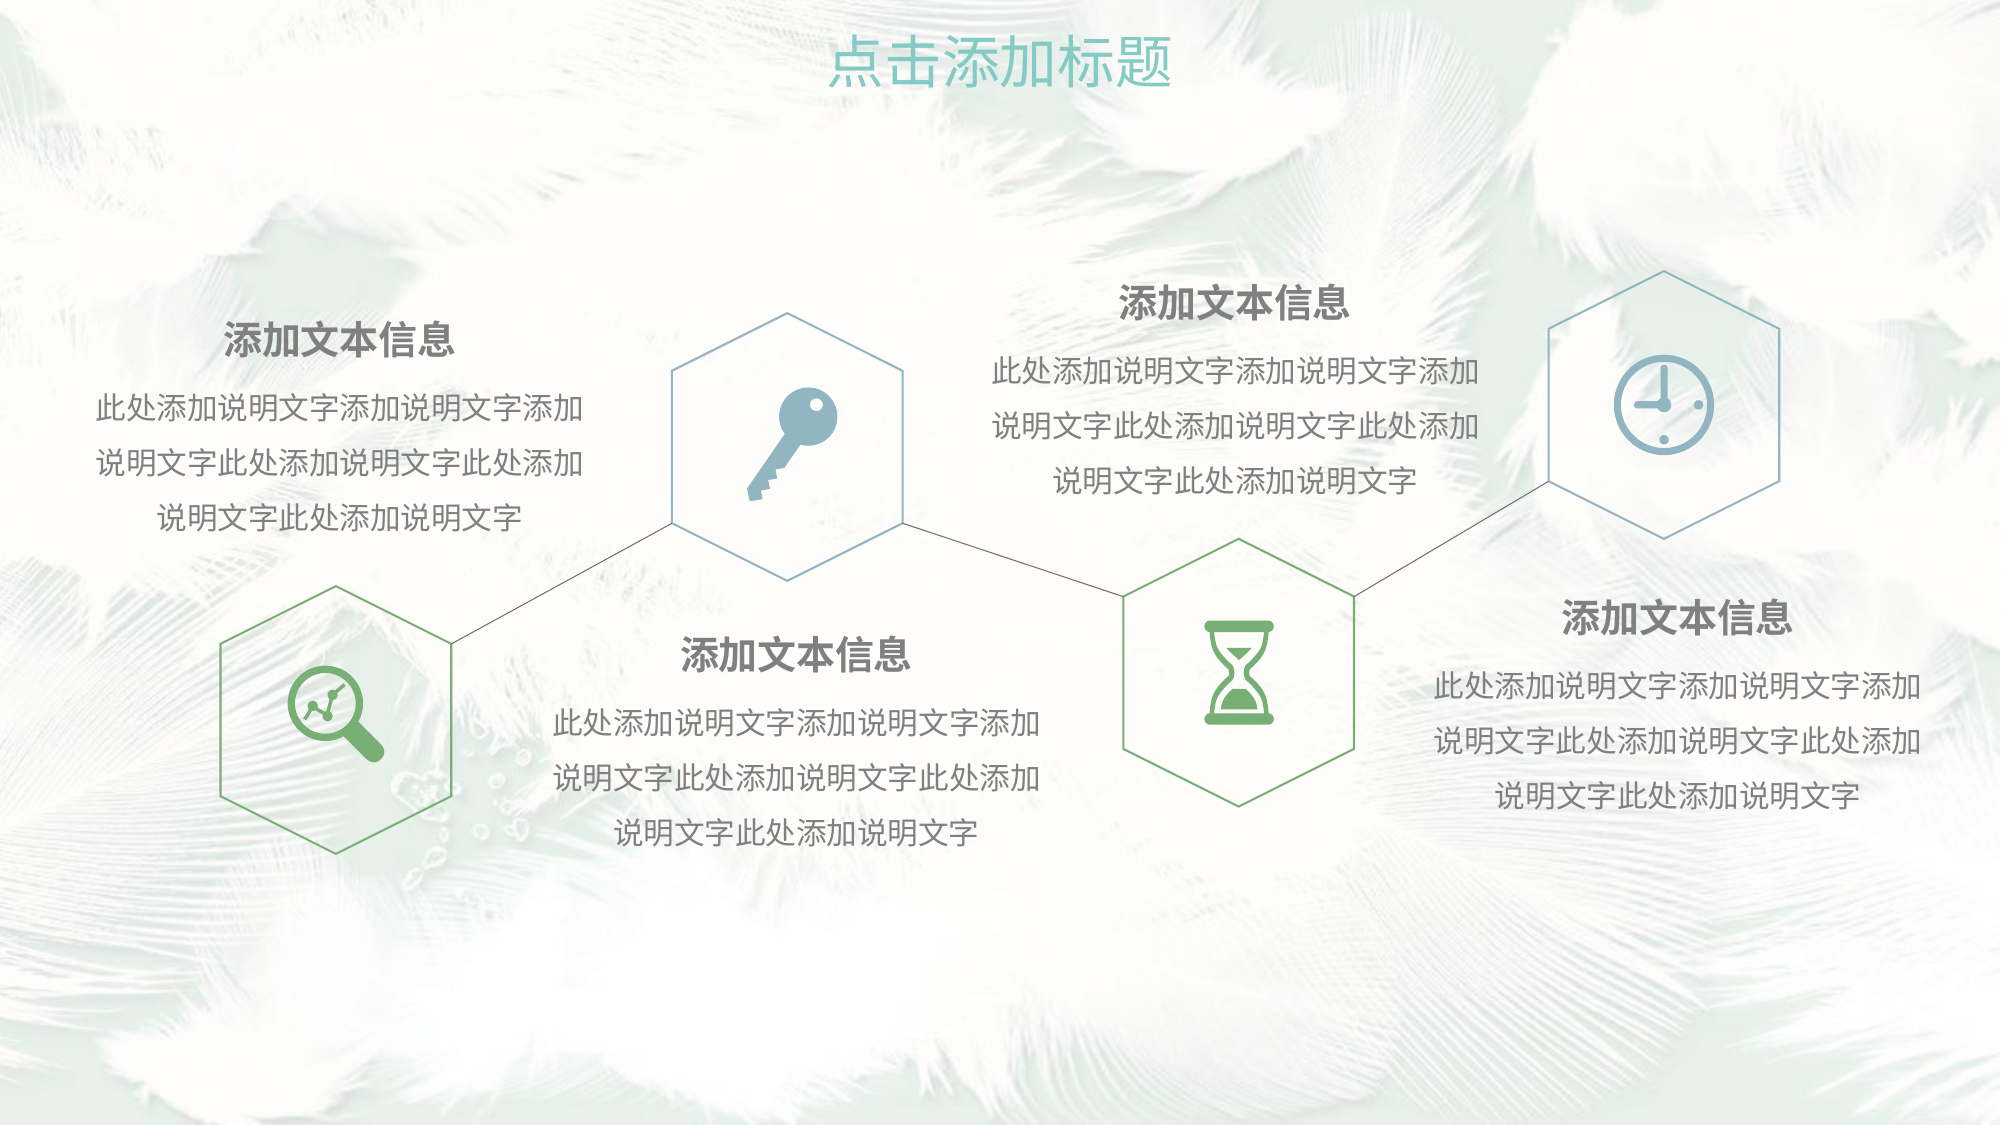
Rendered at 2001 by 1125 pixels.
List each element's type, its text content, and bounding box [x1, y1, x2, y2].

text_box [1354, 481, 1549, 597]
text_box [451, 523, 672, 644]
text_box [747, 387, 838, 502]
text_box 添加文本信息 此处添加说明文字添加说明文字添加说明文字此处添加说明文字此处添加说明文字此处添加说明文字 [72, 308, 607, 547]
text_box 点击添加标题 [383, 26, 1617, 104]
text_box [1613, 354, 1715, 456]
text_box 添加文本信息 此处添加说明文字添加说明文字添加说明文字此处添加说明文字此处添加说明文字此处添加说明文字 [1411, 586, 1945, 825]
text_box [287, 665, 385, 763]
text_box [671, 313, 903, 581]
text_box 52% [0, 0, 2000, 1125]
text_box [1204, 620, 1274, 725]
text_box [220, 586, 452, 854]
text_box 添加文本信息 此处添加说明文字添加说明文字添加说明文字此处添加说明文字此处添加说明文字此处添加说明文字 [529, 623, 1063, 862]
text_box [1123, 538, 1355, 807]
text_box 添加文本信息 此处添加说明文字添加说明文字添加说明文字此处添加说明文字此处添加说明文字此处添加说明文字 [968, 271, 1502, 510]
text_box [902, 523, 1124, 597]
text_box [1548, 271, 1780, 539]
